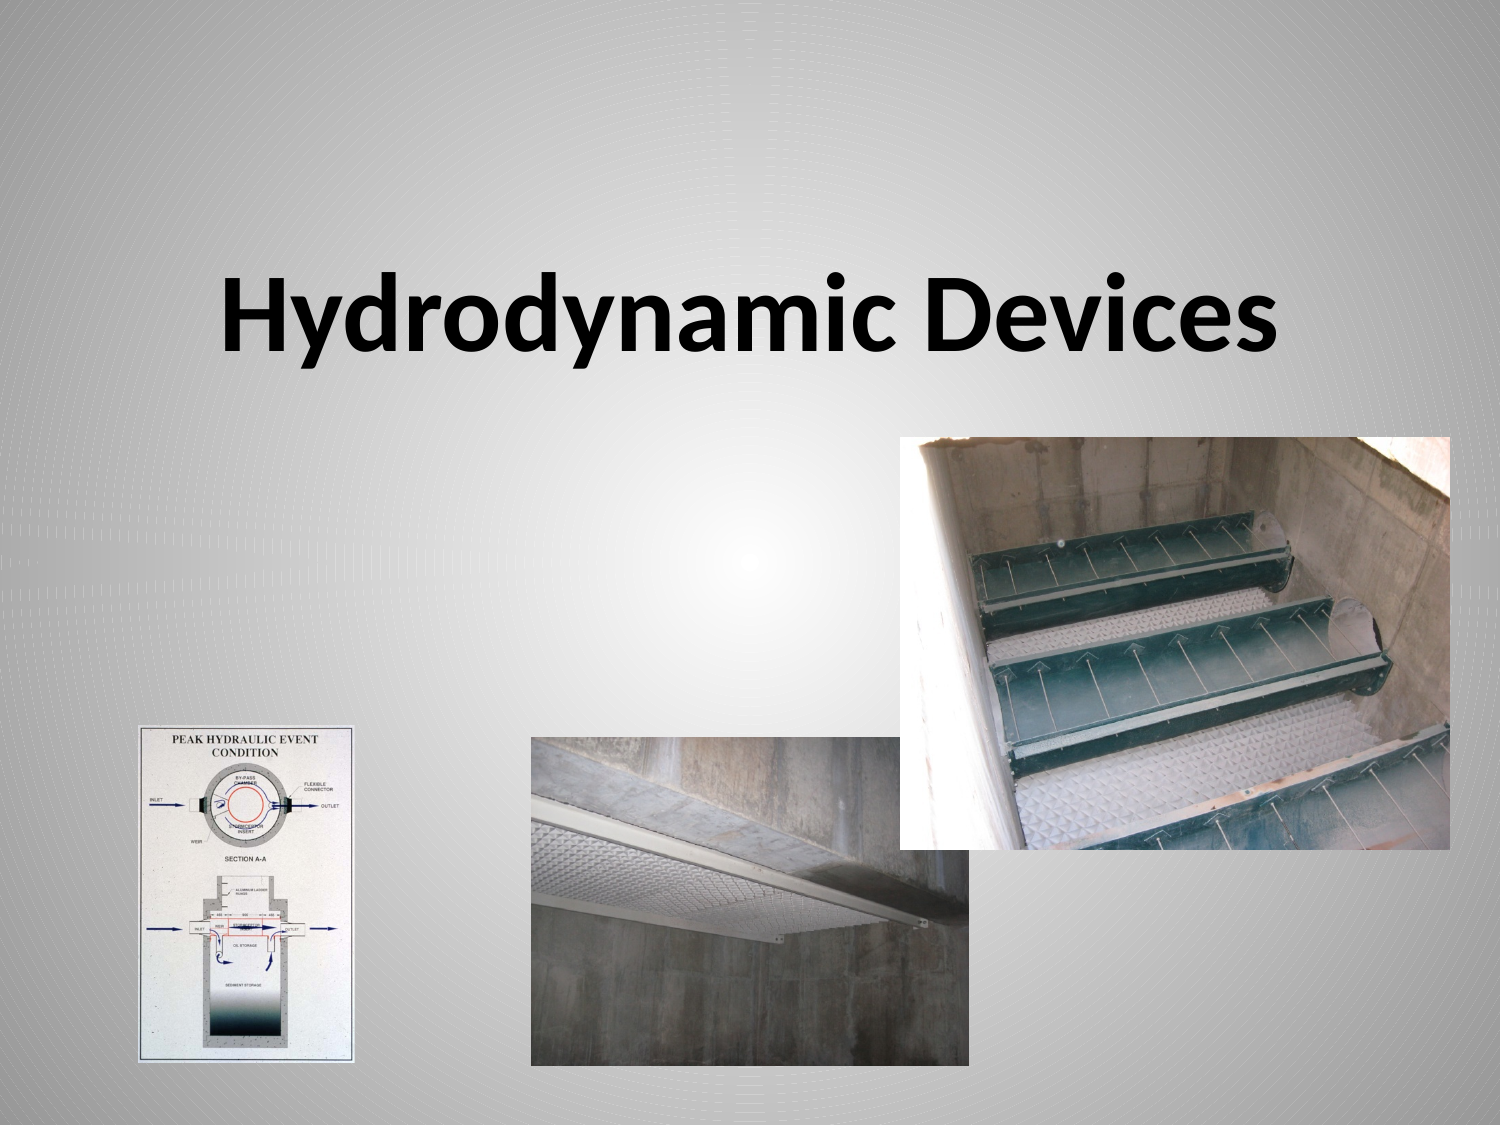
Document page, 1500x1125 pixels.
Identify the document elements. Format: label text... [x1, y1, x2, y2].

picture [530, 437, 1451, 1066]
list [137, 724, 355, 1063]
title Hydrodynamic Devices [75, 213, 1425, 401]
